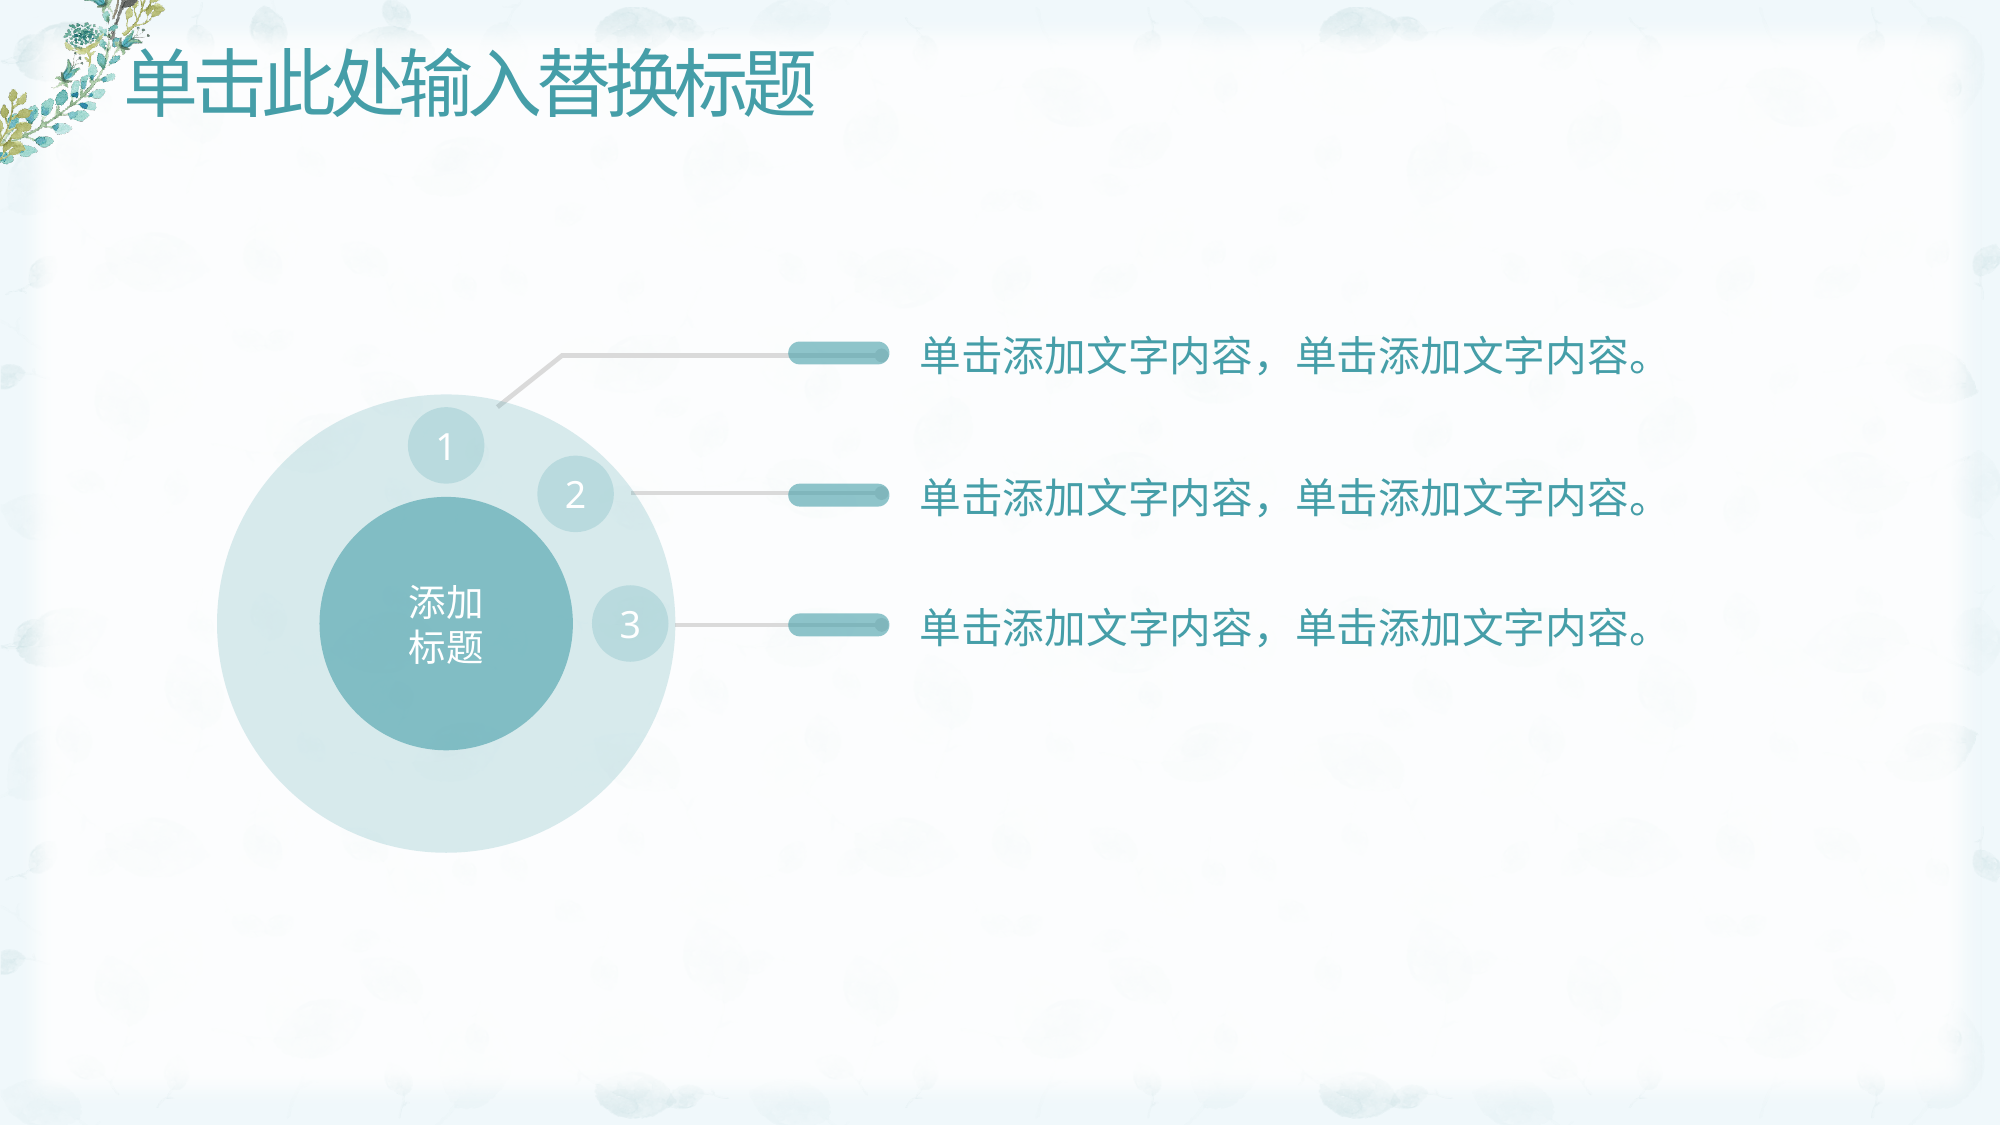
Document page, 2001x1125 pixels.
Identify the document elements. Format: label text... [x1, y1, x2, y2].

text_box [215, 393, 675, 854]
text_box 3 [590, 584, 670, 663]
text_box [497, 322, 1972, 408]
picture [0, 0, 171, 191]
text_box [631, 464, 1972, 531]
text_box 添加 标题 [318, 495, 574, 752]
text_box 2 [536, 454, 615, 534]
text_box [675, 594, 1972, 661]
text_box 1 [406, 406, 486, 485]
title 单击此处输入替换标题 [109, 38, 1834, 136]
